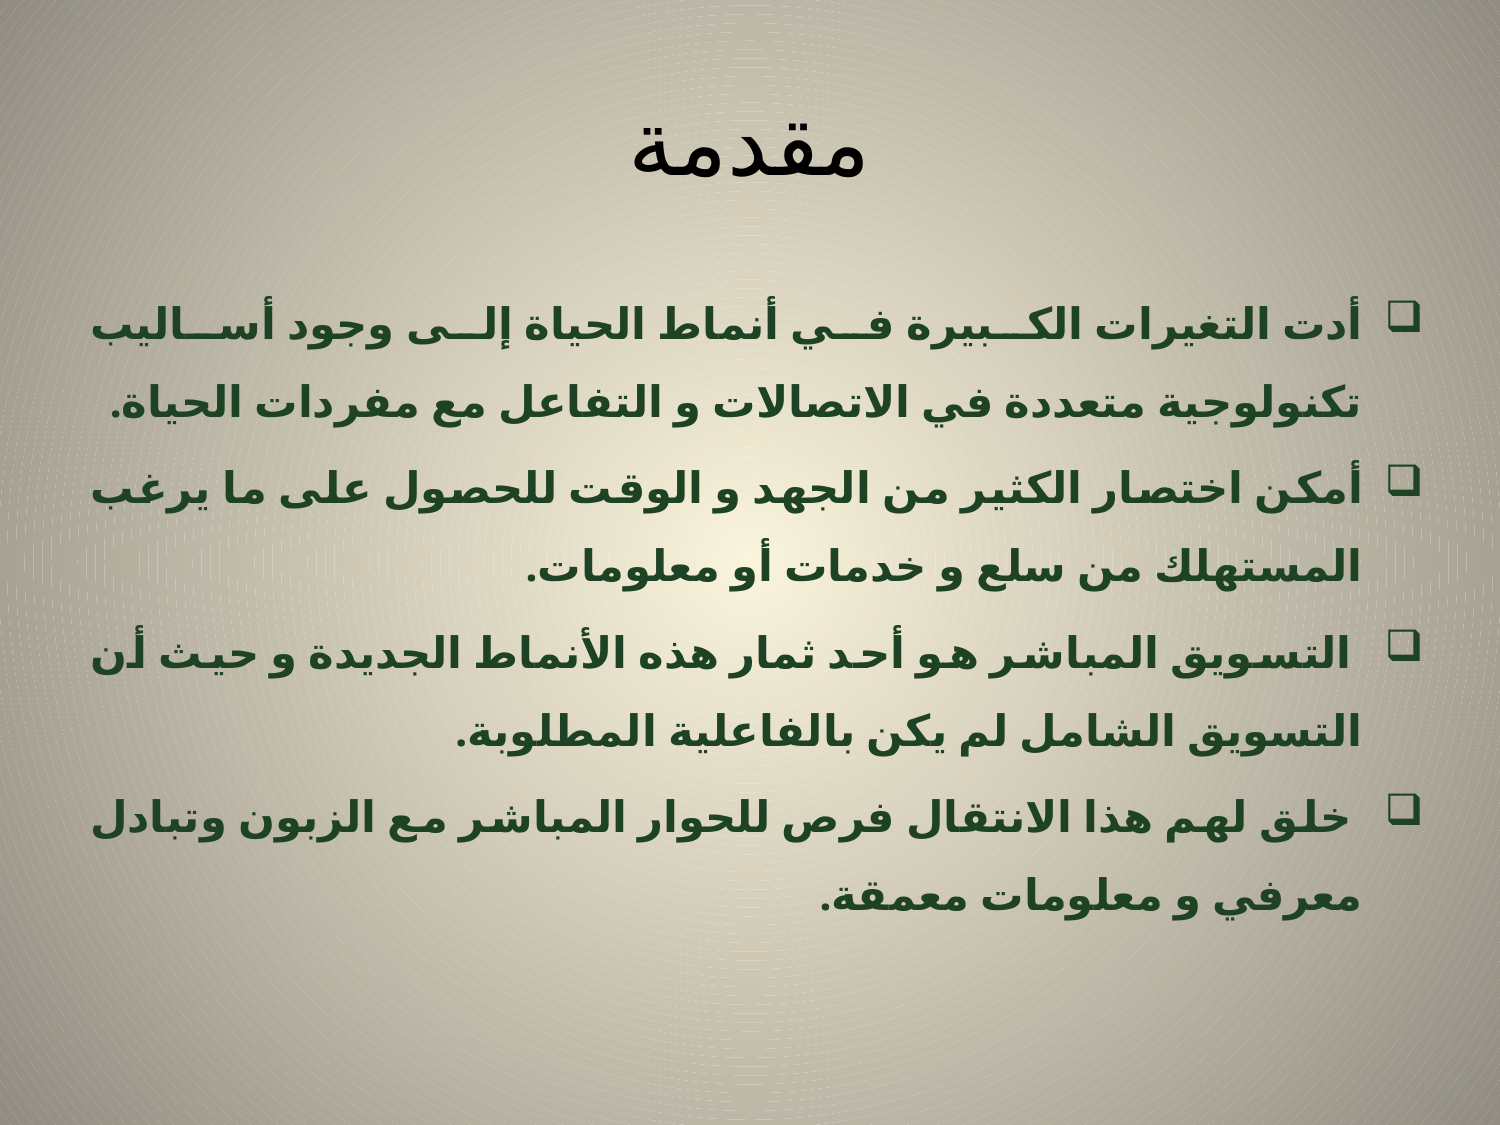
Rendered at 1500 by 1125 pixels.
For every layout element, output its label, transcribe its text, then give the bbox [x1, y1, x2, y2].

title مقدمة [75, 45, 1425, 233]
list أدت التغيرات الكبيرة في أنماط الحياة إلى وجود أساليب تكنولوجية متعددة في الاتصالات و التفاعل مع مفردات الحياة. أمكن اختصار الكثير من الجهد و الوقت للحصول على ما يرغب المستهلك من سلع و خدمات أو معلومات. التسويق المباشر هو أحد ثمار هذه الأنماط الجديدة و حيث أن التسويق الشامل لم يكن بالفاعلية المطلوبة. خلق لهم هذا الانتقال فرص للحوار المباشر مع الزبون وتبادل معرفي و معلومات معمقة. [75, 262, 1425, 1005]
